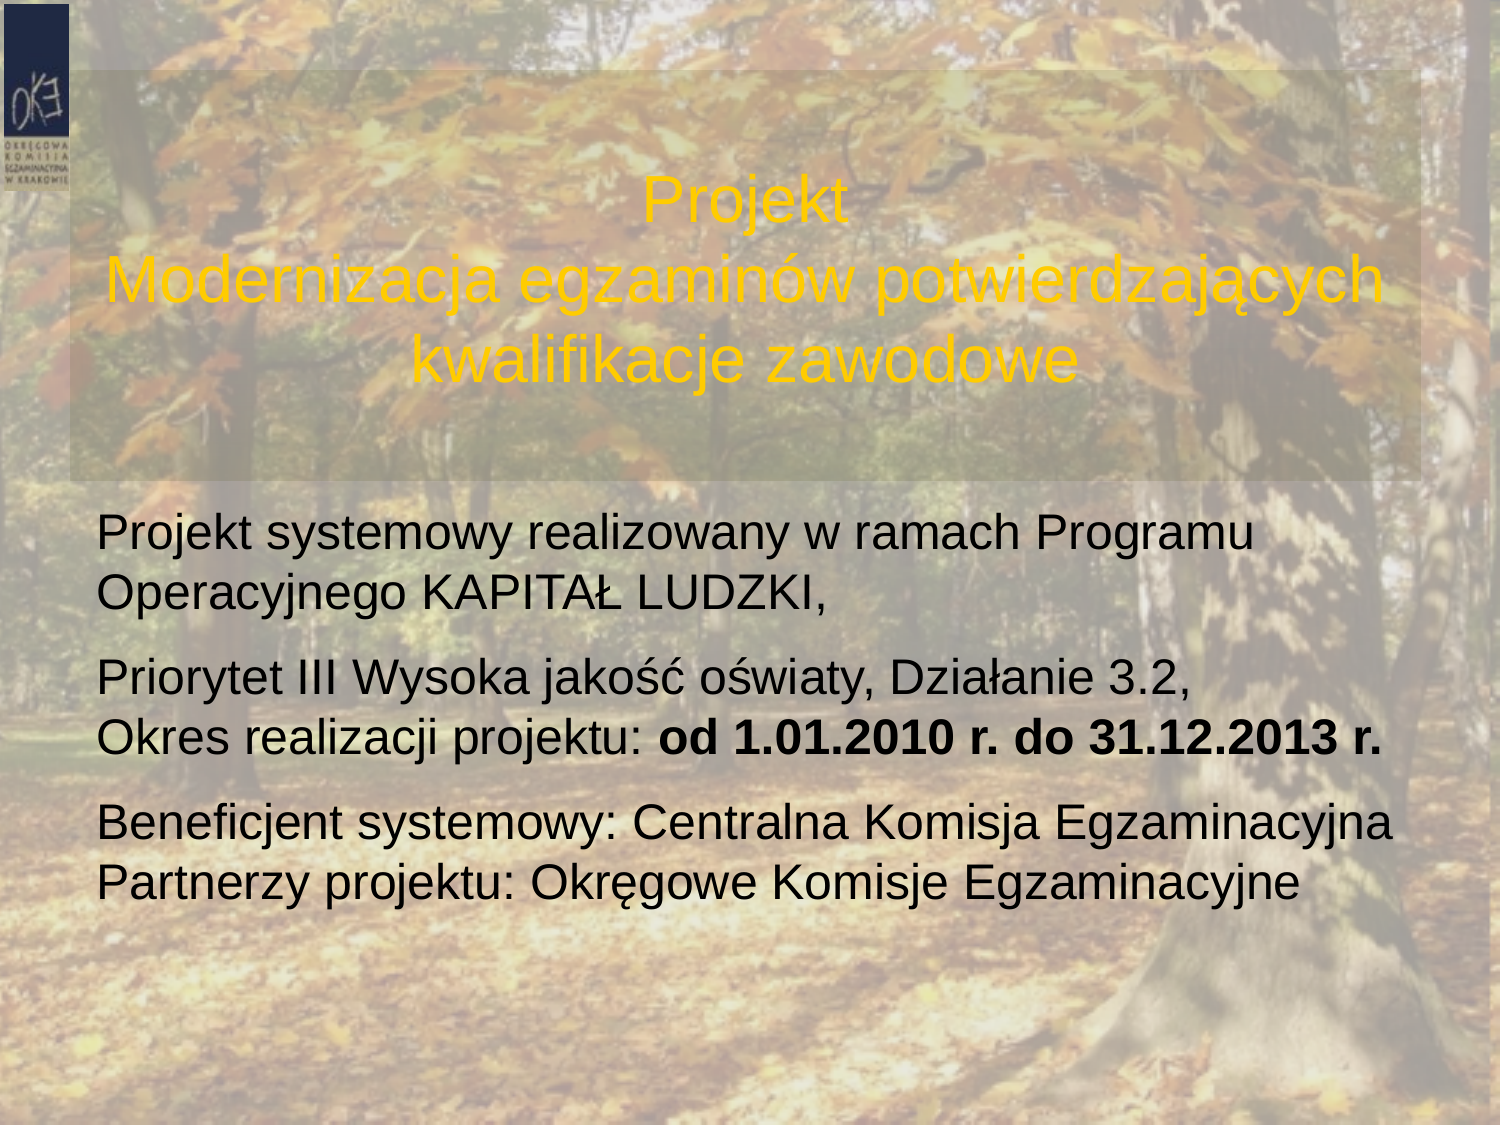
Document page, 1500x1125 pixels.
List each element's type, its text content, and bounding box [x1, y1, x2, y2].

title Projekt Modernizacja egzaminów potwierdzających kwalifikacje zawodowe [70, 70, 1421, 481]
text_box Projekt systemowy realizowany w ramach Programu Operacyjnego KAPITAŁ LUDZKI, Priorytet III Wysoka jakość oświaty, Działanie 3.2, Okres realizacji projektu: od 1.01.2010 r. do 31.12.2013 r. Beneficjent systemowy: Centralna Komisja Egzaminacyjna Partnerzy projektu: Okręgowe Komisje Egzaminacyjne [82, 492, 1462, 977]
